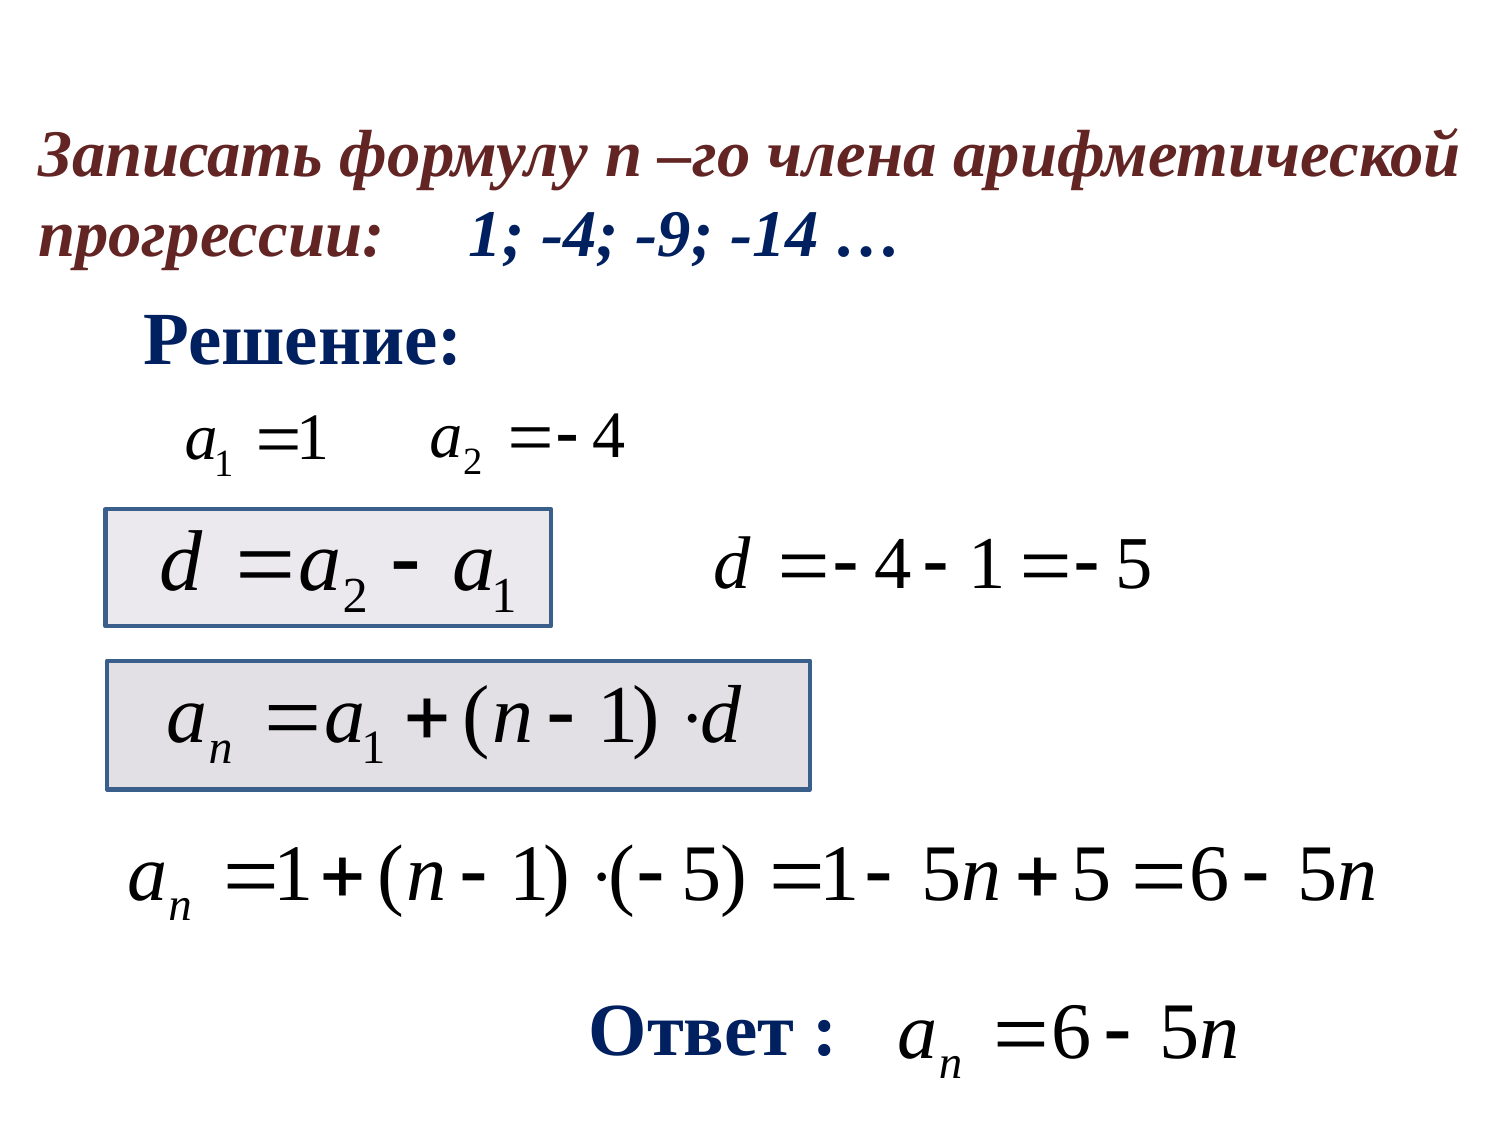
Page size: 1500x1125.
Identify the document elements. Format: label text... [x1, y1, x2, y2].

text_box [885, 977, 1255, 1099]
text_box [106, 660, 811, 790]
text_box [174, 393, 335, 488]
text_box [114, 820, 1394, 941]
text_box Записать формулу n –го члена арифметической прогрессии: 1; -4; -9; -14 … [23, 102, 1500, 278]
text_box Решение: [128, 281, 528, 387]
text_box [105, 504, 552, 627]
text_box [701, 520, 1163, 608]
text_box Ответ : [574, 972, 973, 1078]
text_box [418, 391, 635, 486]
